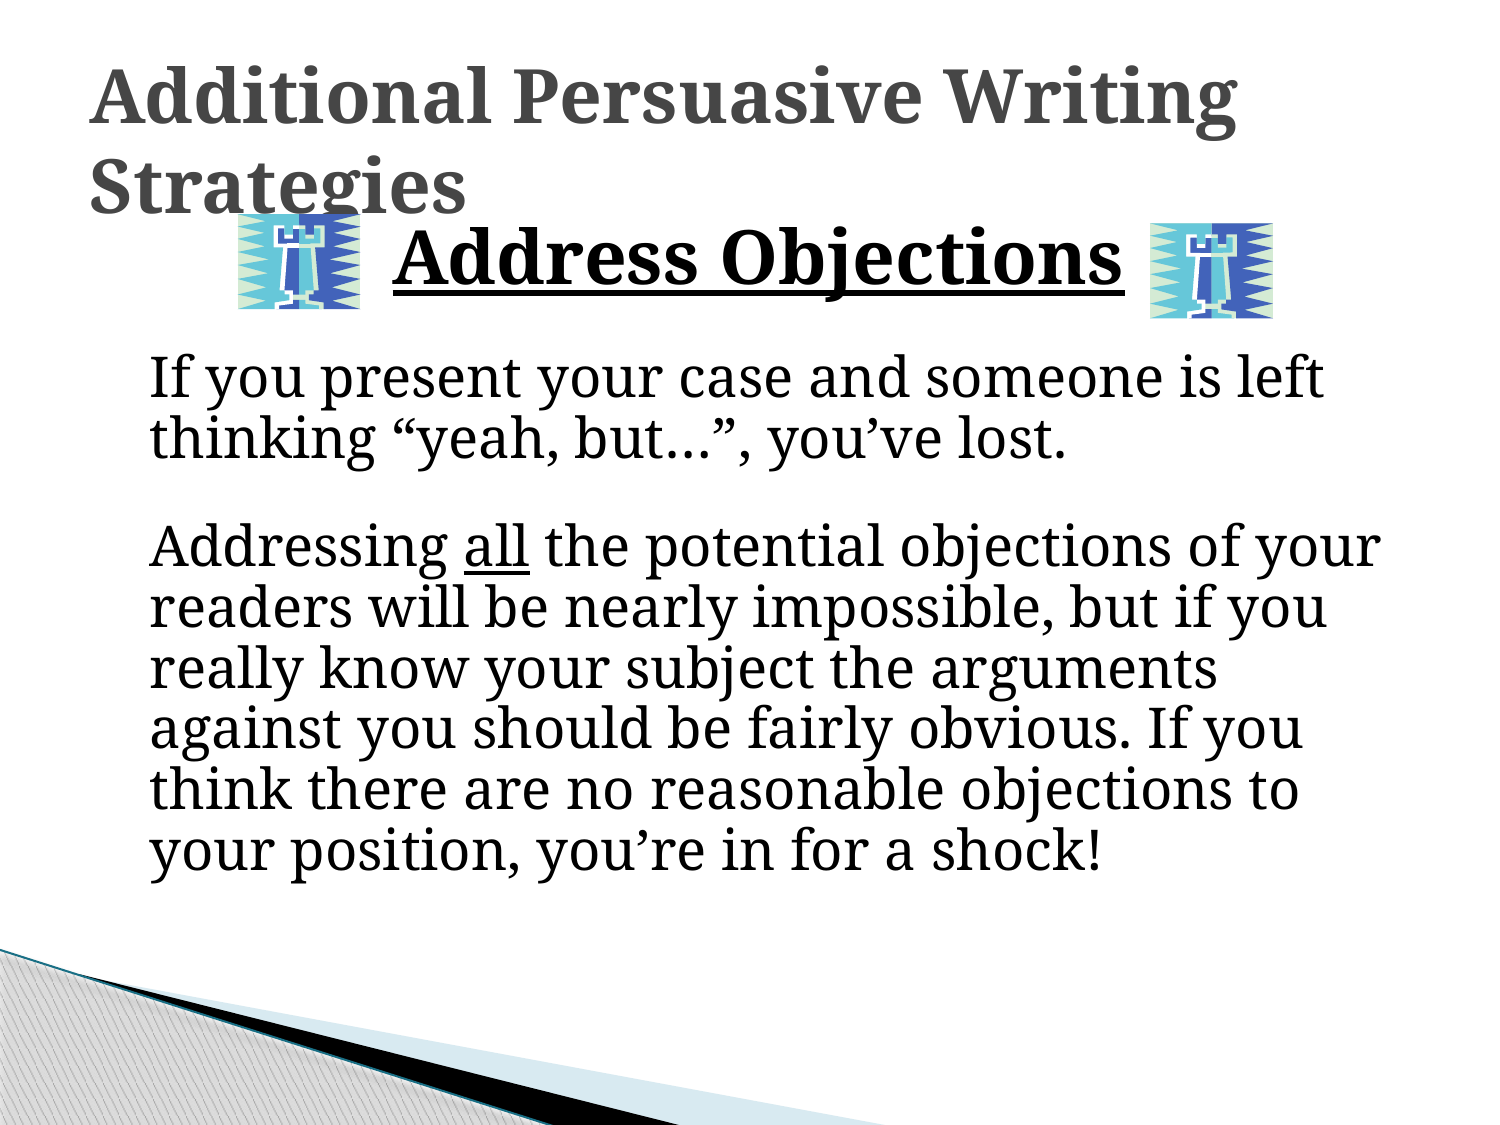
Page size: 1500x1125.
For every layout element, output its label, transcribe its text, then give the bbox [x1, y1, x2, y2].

title Additional Persuasive Writing Strategies [75, 45, 1425, 233]
list Address Objections If you present your case and someone is left thinking “yeah, but…”, you’ve lost. Addressing all the potential objections of your readers will be nearly impossible, but if you really know your subject the arguments against you should be fairly obvious. If you think there are no reasonable objections to your position, you’re in for a shock! [75, 233, 1425, 1006]
picture [1149, 221, 1276, 321]
picture [237, 212, 363, 312]
